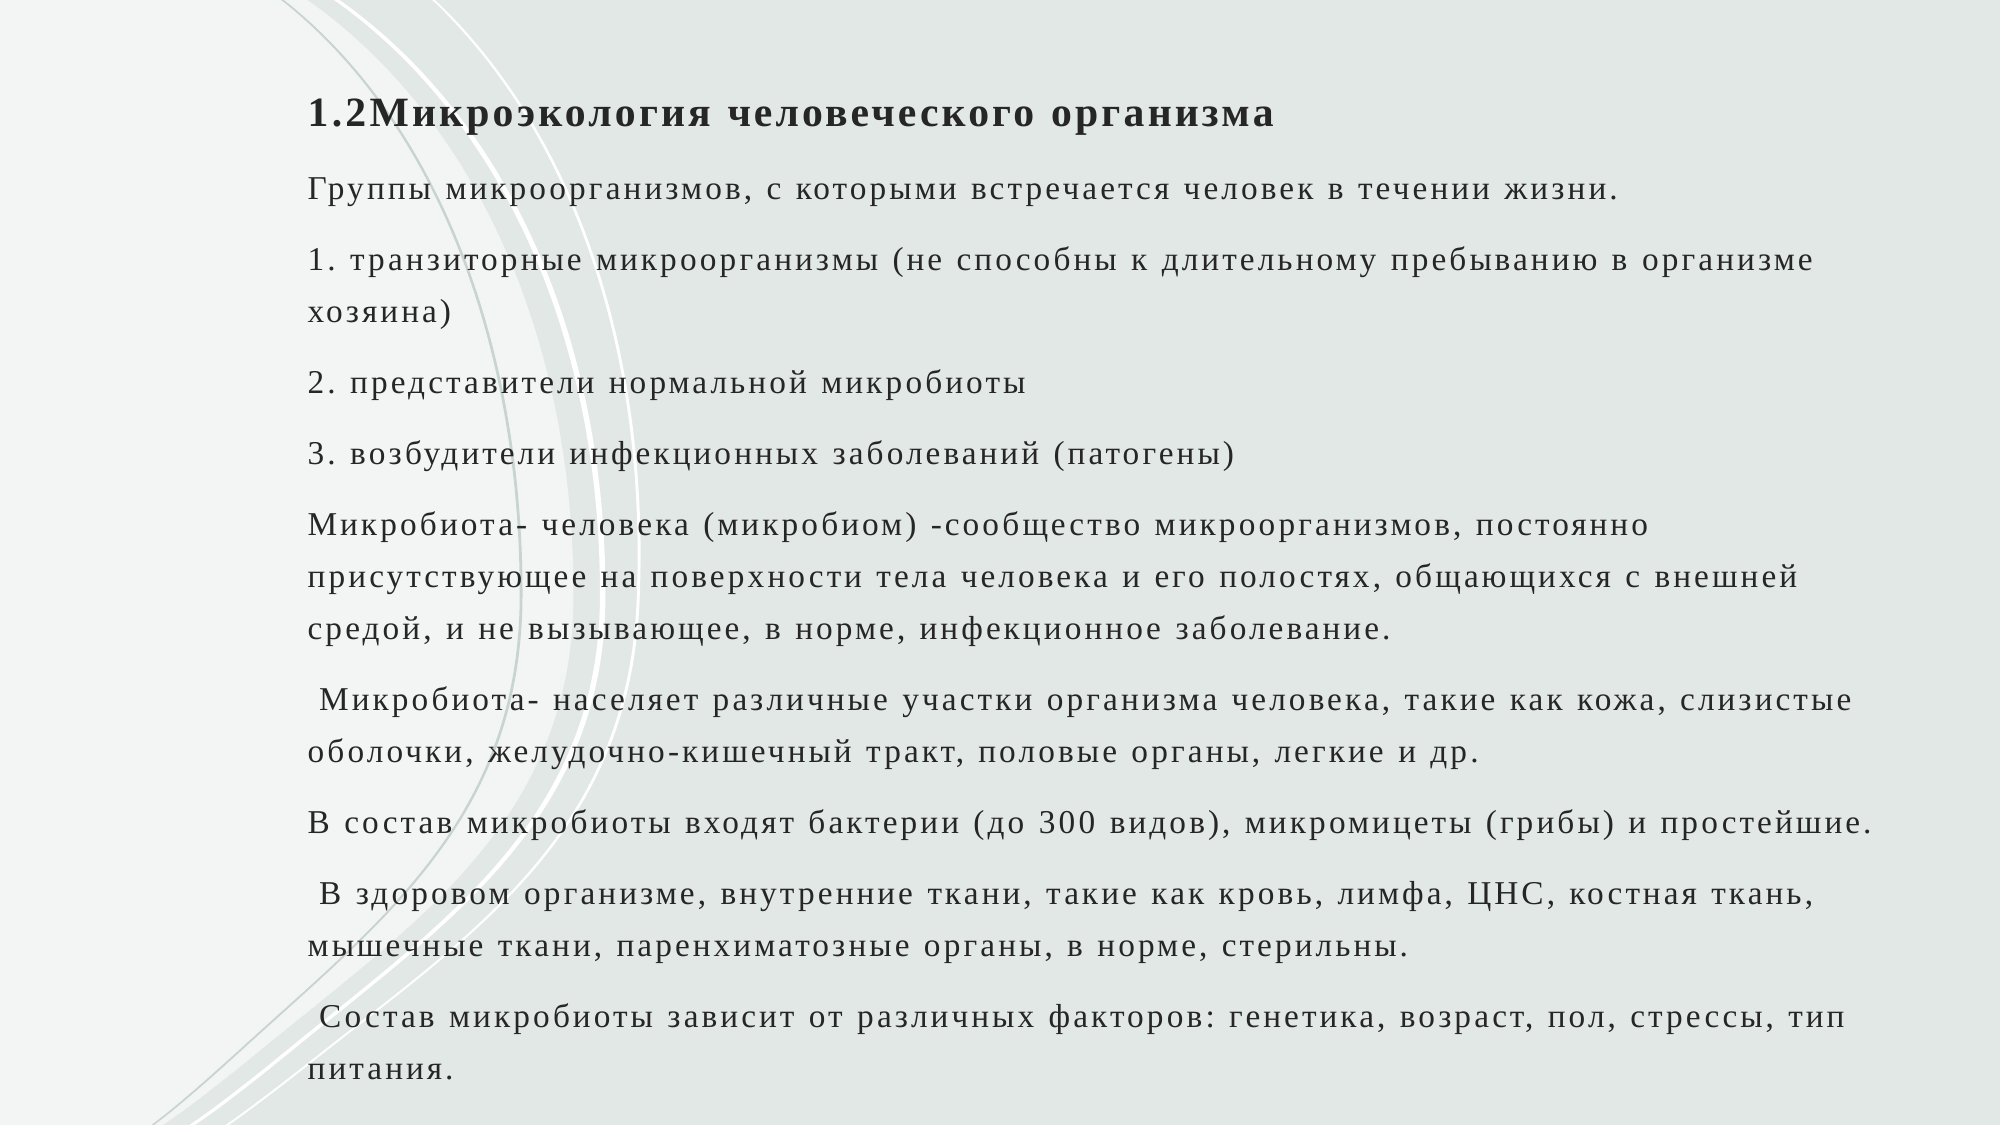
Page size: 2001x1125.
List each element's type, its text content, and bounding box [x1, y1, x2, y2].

subtitle 1.2Микроэкология человеческого организма Группы микроорганизмов, с которыми встречается человек в течении жизни. 1. транзиторные микроорганизмы (не способны к длительному пребыванию в организме хозяина) 2. представители нормальной микробиоты 3. возбудители инфекционных заболеваний (патогены) Микробиота- человека (микробиом) -сообщество микроорганизмов, постоянно присутствующее на поверхности тела человека и его полостях, общающихся с внешней средой, и не вызывающее, в норме, инфекционное заболевание. Микробиота- населяет различные участки организма человека, такие как кожа, слизистые оболочки, желудочно-кишечный тракт, половые органы, легкие и др. В состав микробиоты входят бактерии (до 300 видов), микромицеты (грибы) и простейшие. В здоровом организме, внутренние ткани, такие как кровь, лимфа, ЦНС, костная ткань, мышечные ткани, паренхиматозные органы, в норме, стерильны. Состав микробиоты зависит от различных факторов: генетика, возраст, пол, стрессы, тип питания. [289, 51, 1939, 1102]
